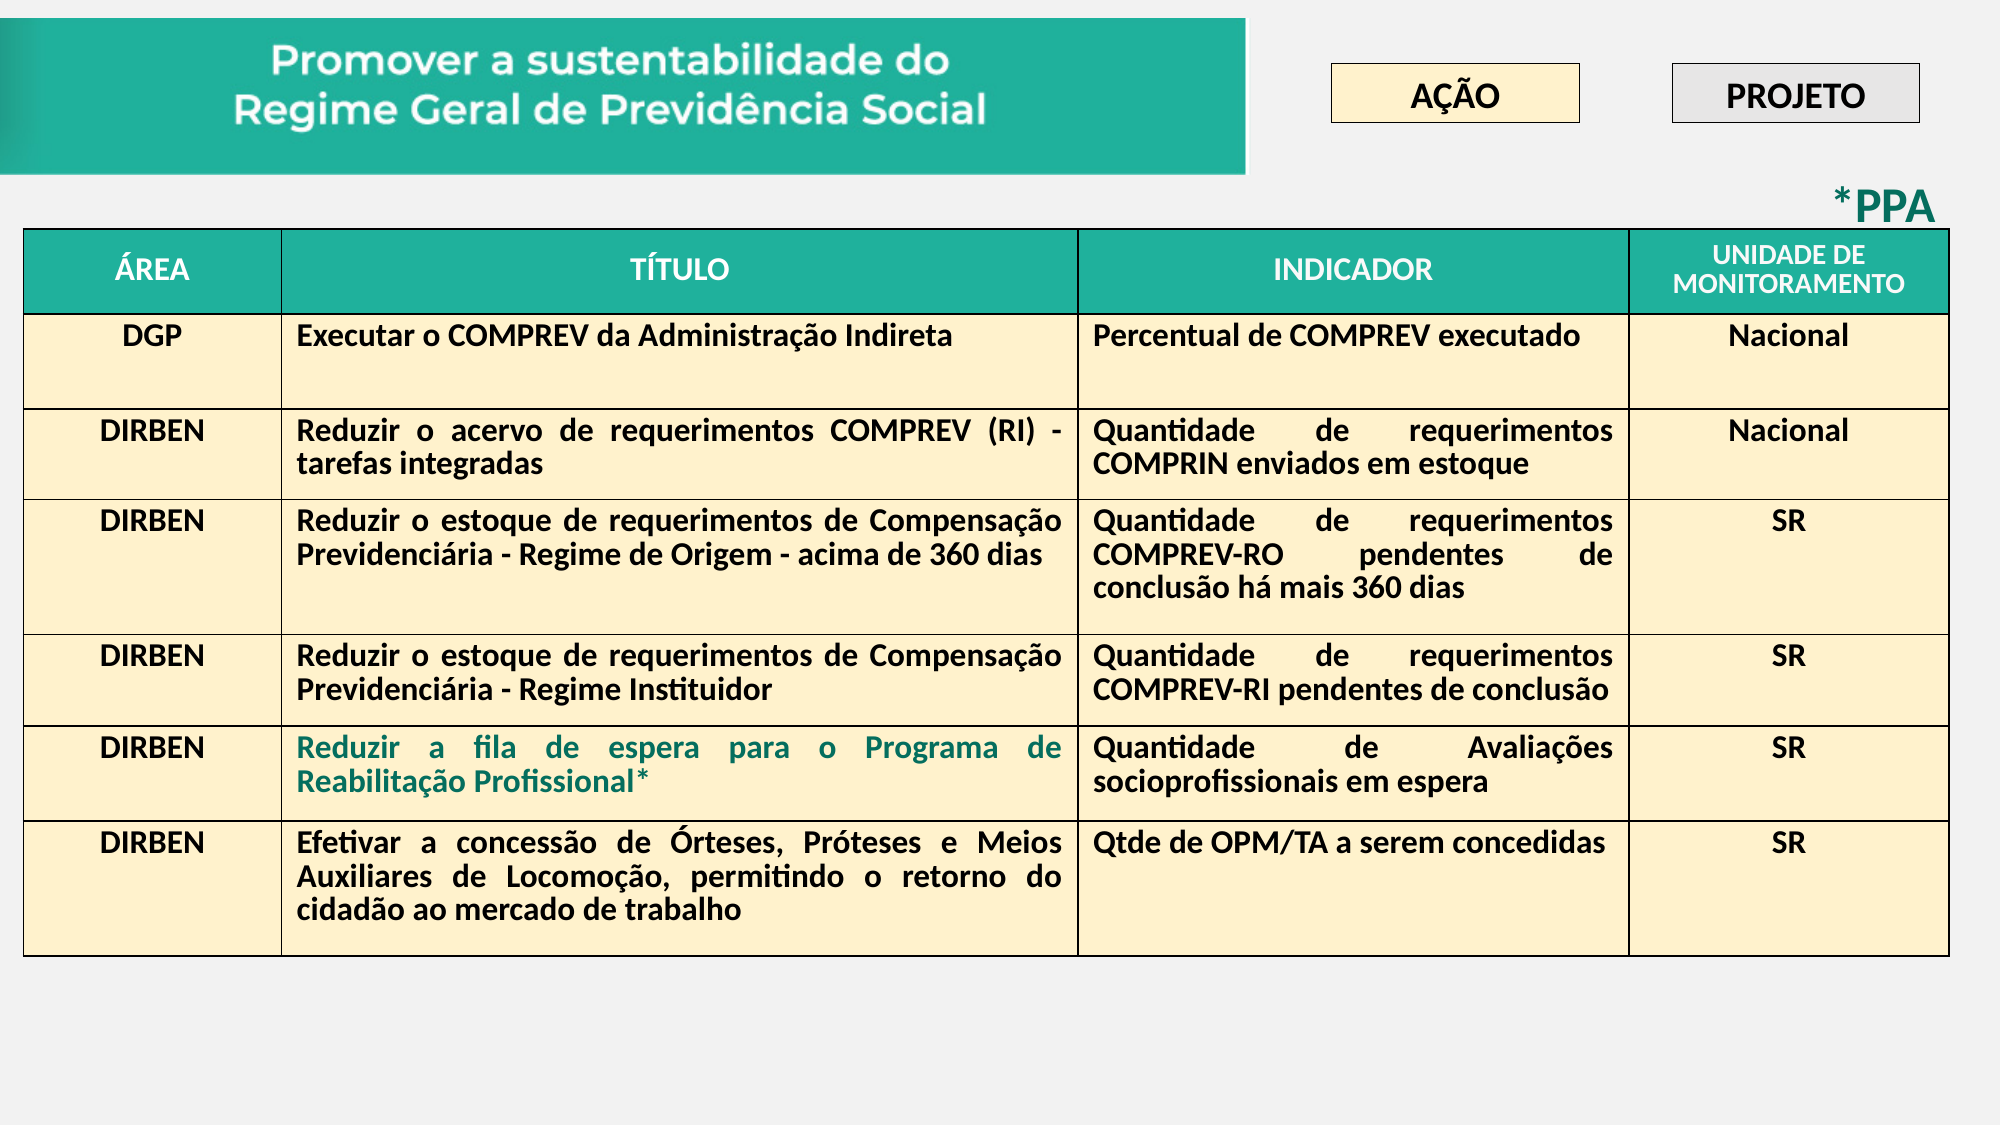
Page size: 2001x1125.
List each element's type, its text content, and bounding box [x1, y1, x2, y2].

table_cell Quantidade de requerimentos COMPREV-RO pendentes de conclusão há mais 360 dias [1079, 500, 1628, 634]
table_cell DIRBEN [24, 727, 281, 820]
text_box PROJETO [1672, 63, 1920, 123]
table_cell SR [1630, 727, 1948, 820]
table_cell Efetivar a concessão de Órteses, Próteses e Meios Auxiliares de Locomoção, permitindo o retorno do cidadão ao mercado de trabalho [282, 822, 1077, 955]
picture [0, 18, 1251, 175]
table_cell Quantidade de Avaliações socioprofissionais em espera [1079, 727, 1628, 820]
table_cell DIRBEN [24, 410, 281, 499]
table_cell Nacional [1630, 315, 1948, 408]
table_cell DIRBEN [24, 500, 281, 634]
text_box *PPA [1815, 164, 1964, 240]
table_cell SR [1630, 635, 1948, 725]
table_cell Qtde de OPM/TA a serem concedidas [1079, 822, 1628, 955]
text_box AÇÃO [1331, 63, 1580, 123]
table_cell Executar o COMPREV da Administração Indireta [282, 315, 1077, 408]
table_cell Percentual de COMPREV executado [1079, 315, 1628, 408]
table_cell Reduzir o estoque de requerimentos de Compensação Previdenciária - Regime Instituidor [282, 635, 1077, 725]
table_cell Quantidade de requerimentos COMPREV-RI pendentes de conclusão [1079, 635, 1628, 725]
table_cell DIRBEN [24, 822, 281, 955]
table_header TÍTULO [282, 230, 1077, 313]
table_cell Quantidade de requerimentos COMPRIN enviados em estoque [1079, 410, 1628, 499]
table_cell SR [1630, 500, 1948, 634]
table_cell DIRBEN [24, 635, 281, 725]
table_cell SR [1630, 822, 1948, 955]
table_header ÁREA [24, 230, 281, 313]
table_cell DGP [24, 315, 281, 408]
table_header INDICADOR [1079, 230, 1628, 313]
table_header UNIDADE DE MONITORAMENTO [1630, 230, 1948, 313]
table_cell Nacional [1630, 410, 1948, 499]
table_cell Reduzir o estoque de requerimentos de Compensação Previdenciária - Regime de Origem - acima de 360 dias [282, 500, 1077, 634]
table_cell Reduzir a fila de espera para o Programa de Reabilitação Profissional* [282, 727, 1077, 820]
table_cell Reduzir o acervo de requerimentos COMPREV (RI) - tarefas integradas [282, 410, 1077, 499]
